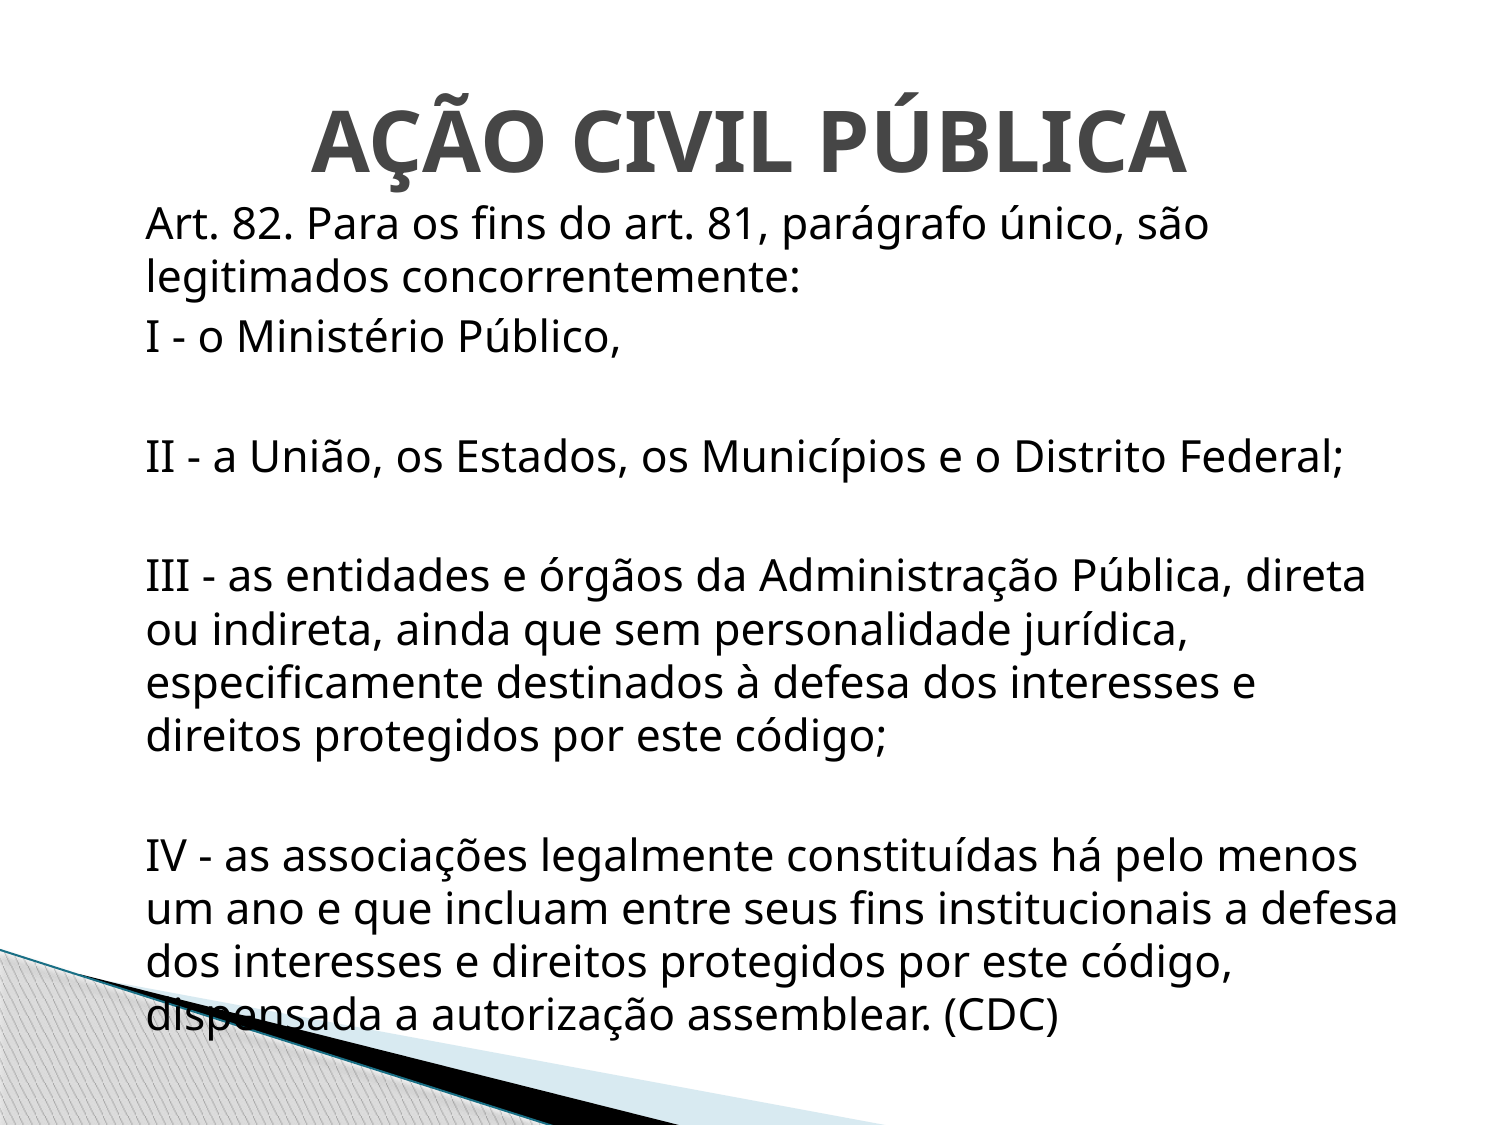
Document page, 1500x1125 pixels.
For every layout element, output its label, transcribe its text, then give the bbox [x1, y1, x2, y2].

list Art. 82. Para os fins do art. 81, parágrafo único, são legitimados concorrentemente: I - o Ministério Público, II - a União, os Estados, os Municípios e o Distrito Federal; III - as entidades e órgãos da Administração Pública, direta ou indireta, ainda que sem personalidade jurídica, especificamente destinados à defesa dos interesses e direitos protegidos por este código; IV - as associações legalmente constituídas há pelo menos um ano e que incluam entre seus fins institucionais a defesa dos interesses e direitos protegidos por este código, dispensada a autorização assemblear. (CDC) [75, 233, 1425, 1055]
title AÇÃO CIVIL PÚBLICA [75, 45, 1425, 233]
